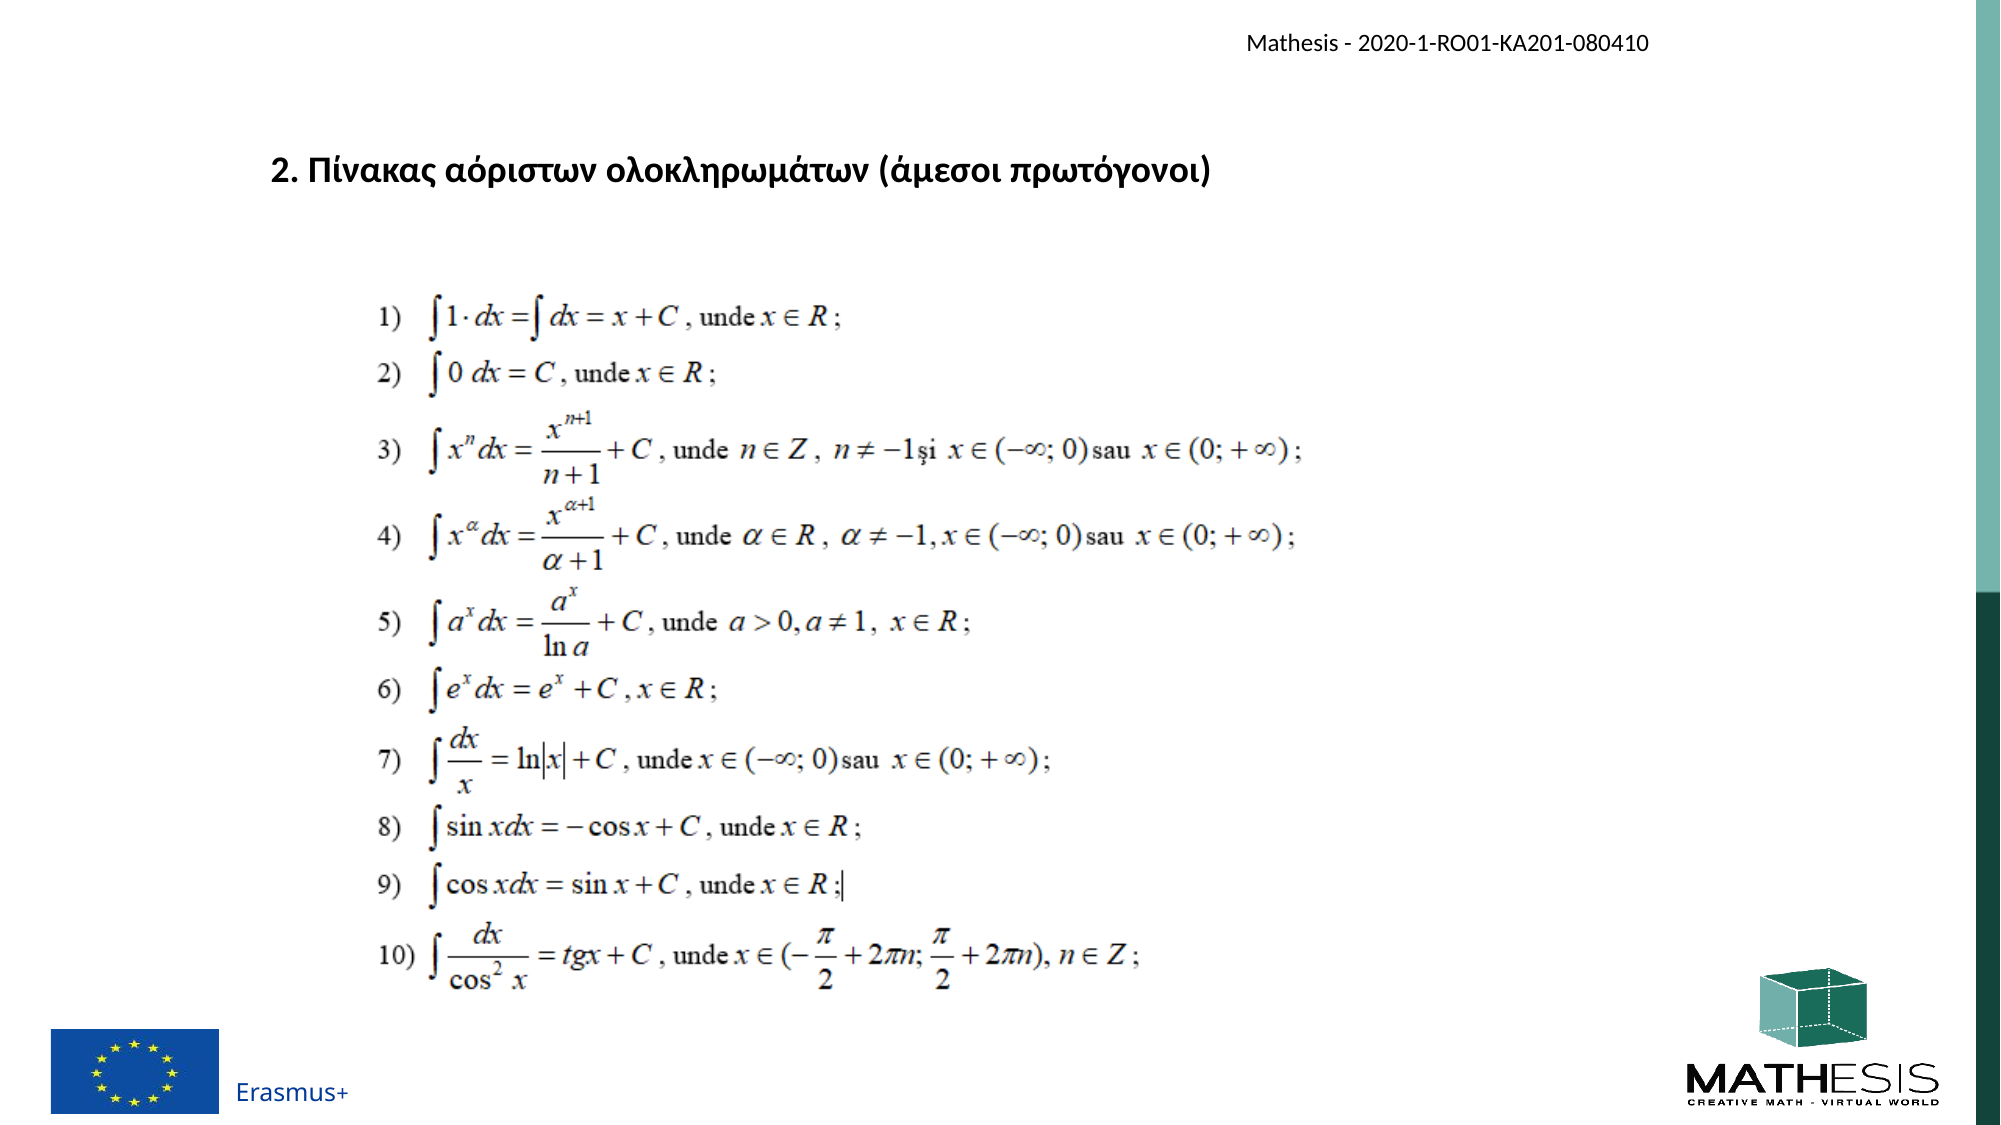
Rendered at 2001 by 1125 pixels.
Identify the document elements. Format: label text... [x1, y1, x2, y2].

list 2. Πίνακας αόριστων ολοκληρωμάτων (άμεσοι πρωτόγονοι) [255, 137, 1298, 774]
picture [50, 1029, 219, 1114]
picture [1976, 0, 2000, 1125]
picture [1664, 928, 1961, 1125]
picture [361, 290, 1321, 1031]
